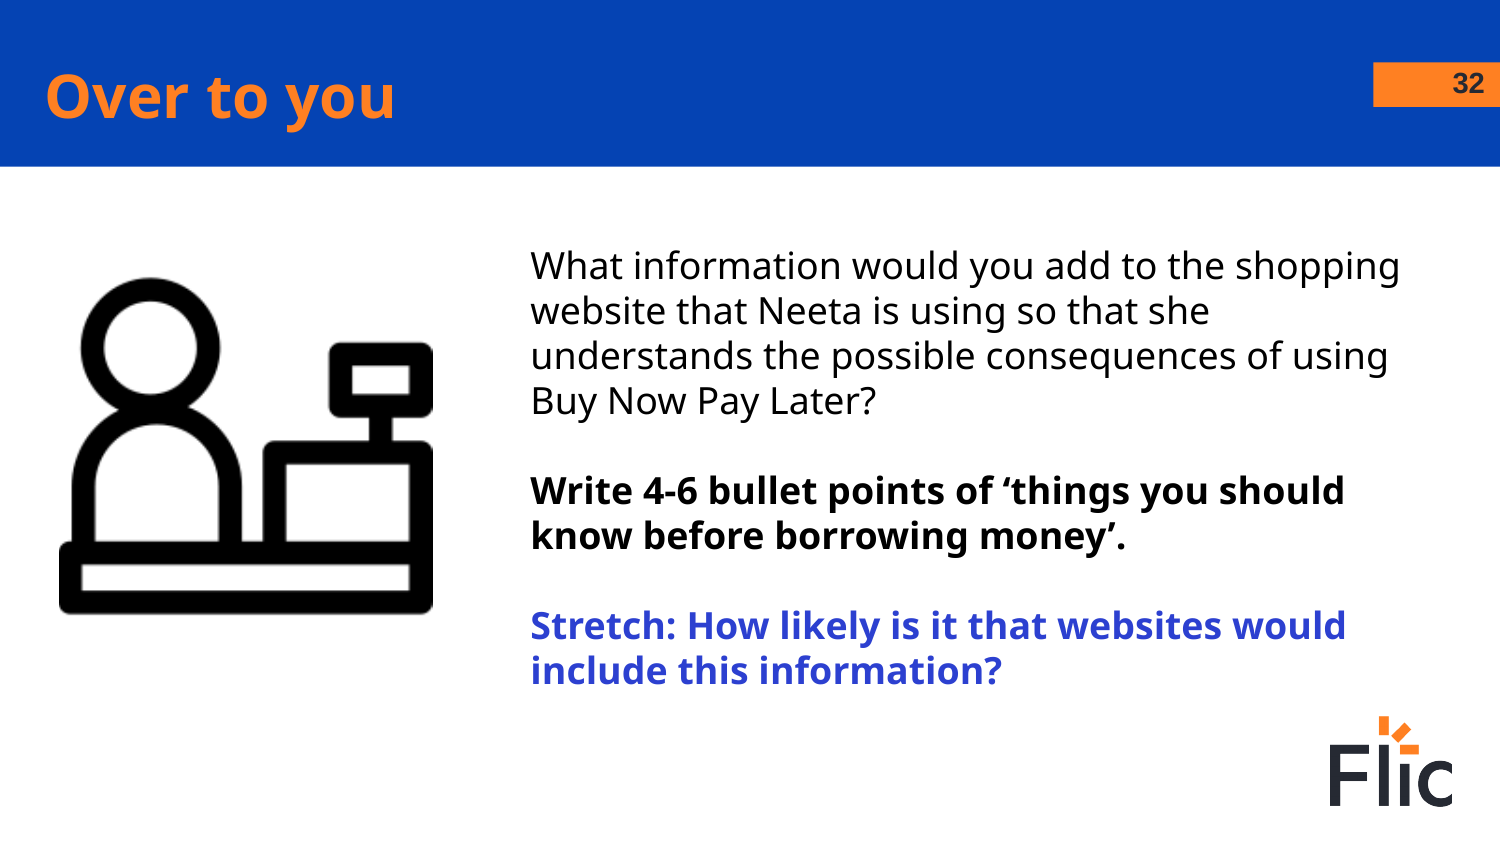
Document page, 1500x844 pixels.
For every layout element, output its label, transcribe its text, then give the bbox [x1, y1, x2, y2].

picture [1330, 716, 1452, 807]
slide_number ‹#› [1410, 49, 1500, 115]
text_box What information would you add to the shopping website that Neeta is using so that she understands the possible consequences of using Buy Now Pay Later? Write 4-6 bullet points of ‘things you should know before borrowing money’. Stretch: How likely is it that websites would include this information? [515, 226, 1454, 707]
text_box Over to you [44, 47, 1256, 186]
picture [58, 259, 433, 634]
